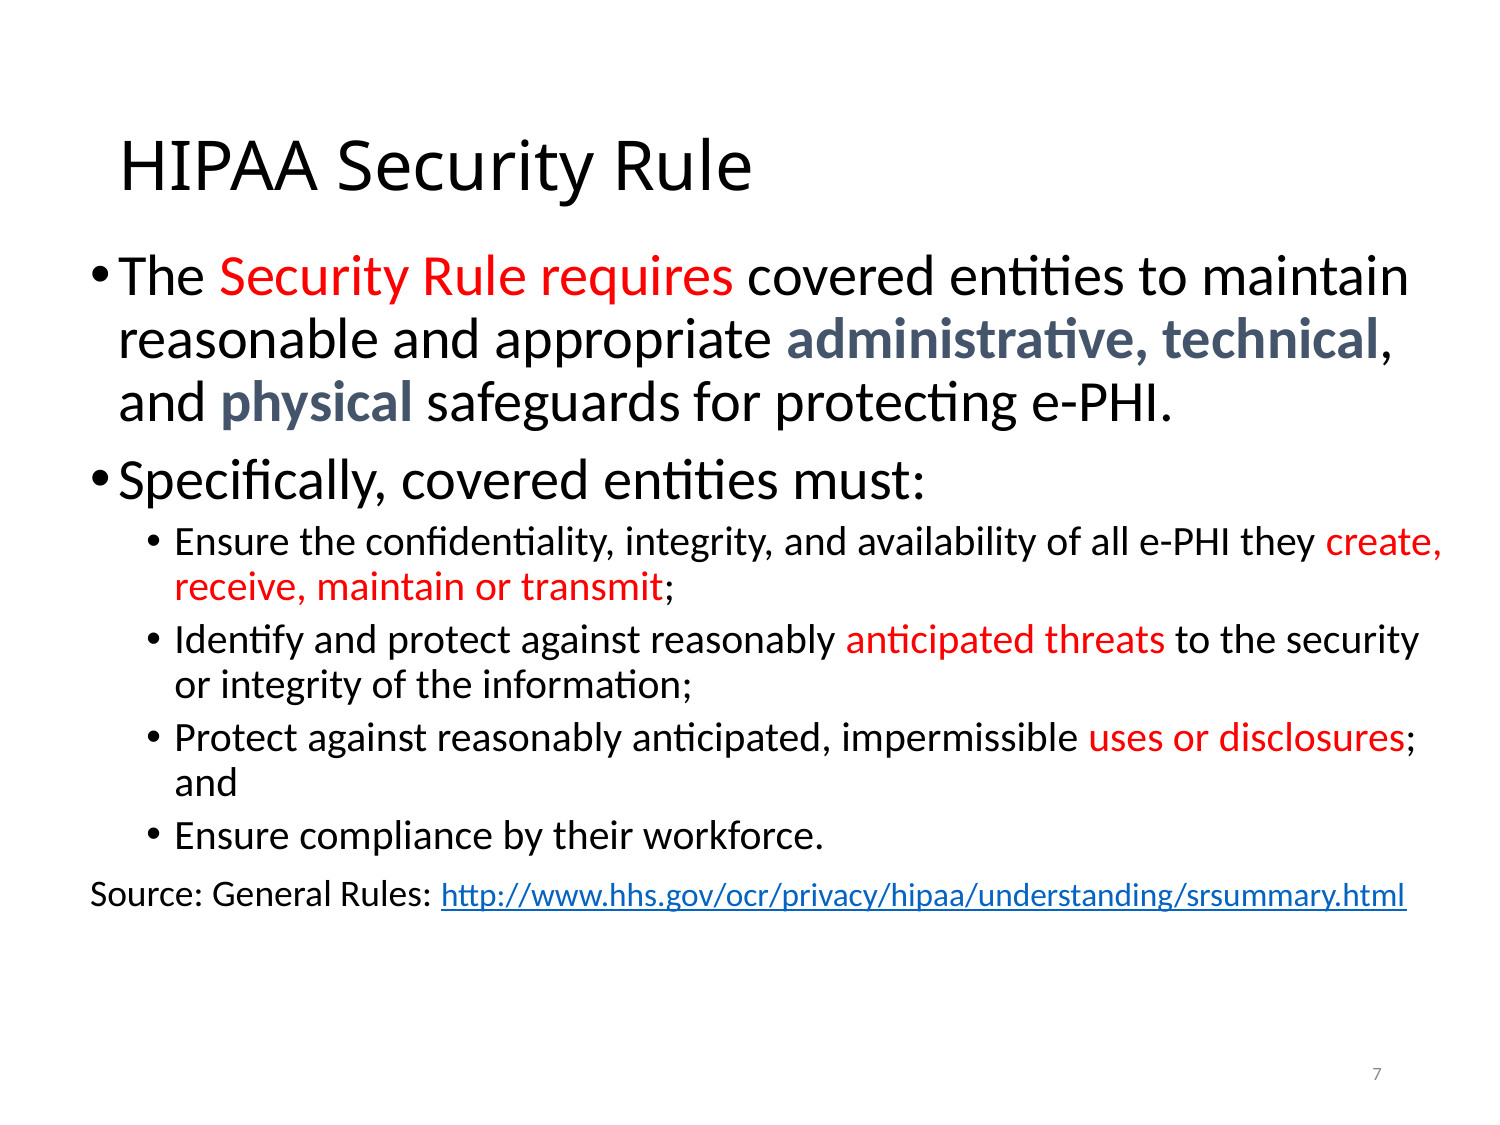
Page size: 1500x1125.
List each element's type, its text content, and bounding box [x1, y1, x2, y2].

list The Security Rule requires covered entities to maintain reasonable and appropriate administrative, technical, and physical safeguards for protecting e-PHI. Specifically, covered entities must: Ensure the confidentiality, integrity, and availability of all e-PHI they create, receive, maintain or transmit; Identify and protect against reasonably anticipated threats to the security or integrity of the information; Protect against reasonably anticipated, impermissible uses or disclosures; and Ensure compliance by their workforce. Source: General Rules: http://www.hhs.gov/ocr/privacy/hipaa/understanding/srsummary.html [75, 237, 1463, 980]
slide_number 7 [1059, 1042, 1397, 1103]
title HIPAA Security Rule [103, 59, 1397, 237]
